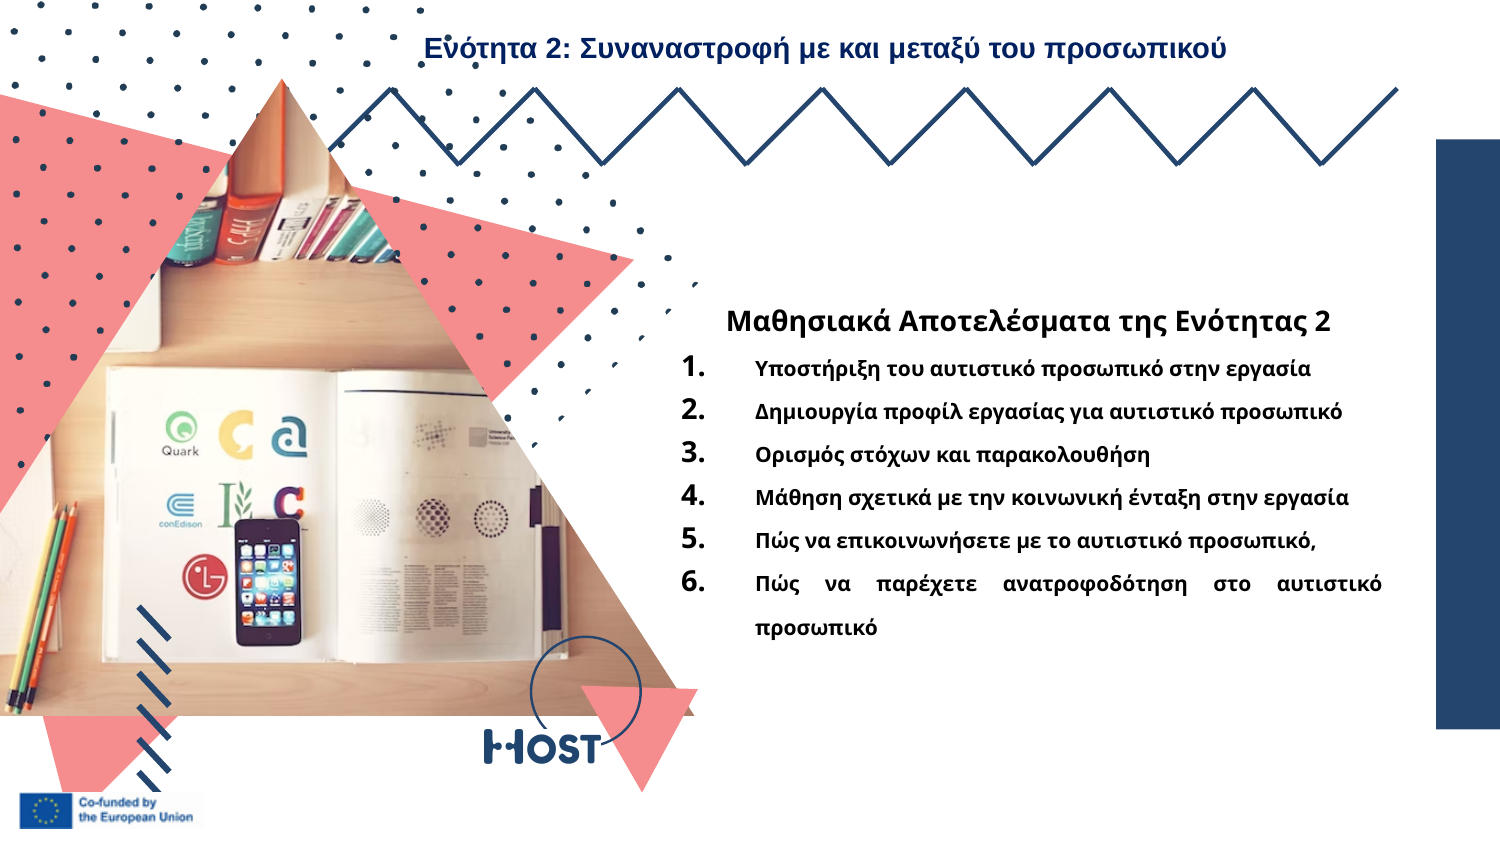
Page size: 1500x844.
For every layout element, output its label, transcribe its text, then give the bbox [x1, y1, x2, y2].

picture [0, 0, 701, 730]
list Μαθησιακά Αποτελέσματα της Ενότητας 2 Yποστήριξη του αυτιστικό προσωπικό στην εργασία Δημιουργία προφίλ εργασίας για αυτιστικό προσωπικό Ορισμός στόχων και παρακολουθήση Μάθηση σχετικά με την κοινωνική ένταξη στην εργασία Πώς να επικοινωνήσετε με το αυτιστικό προσωπικό, Πώς να παρέχετε ανατροφοδότηση στο αυτιστικό προσωπικό [666, 258, 1399, 740]
picture [533, 639, 639, 716]
picture [484, 729, 601, 764]
text_box Ενότητα 2: Συναναστροφή με και μεταξύ του προσωπικού [408, 10, 1270, 68]
picture [18, 792, 204, 829]
